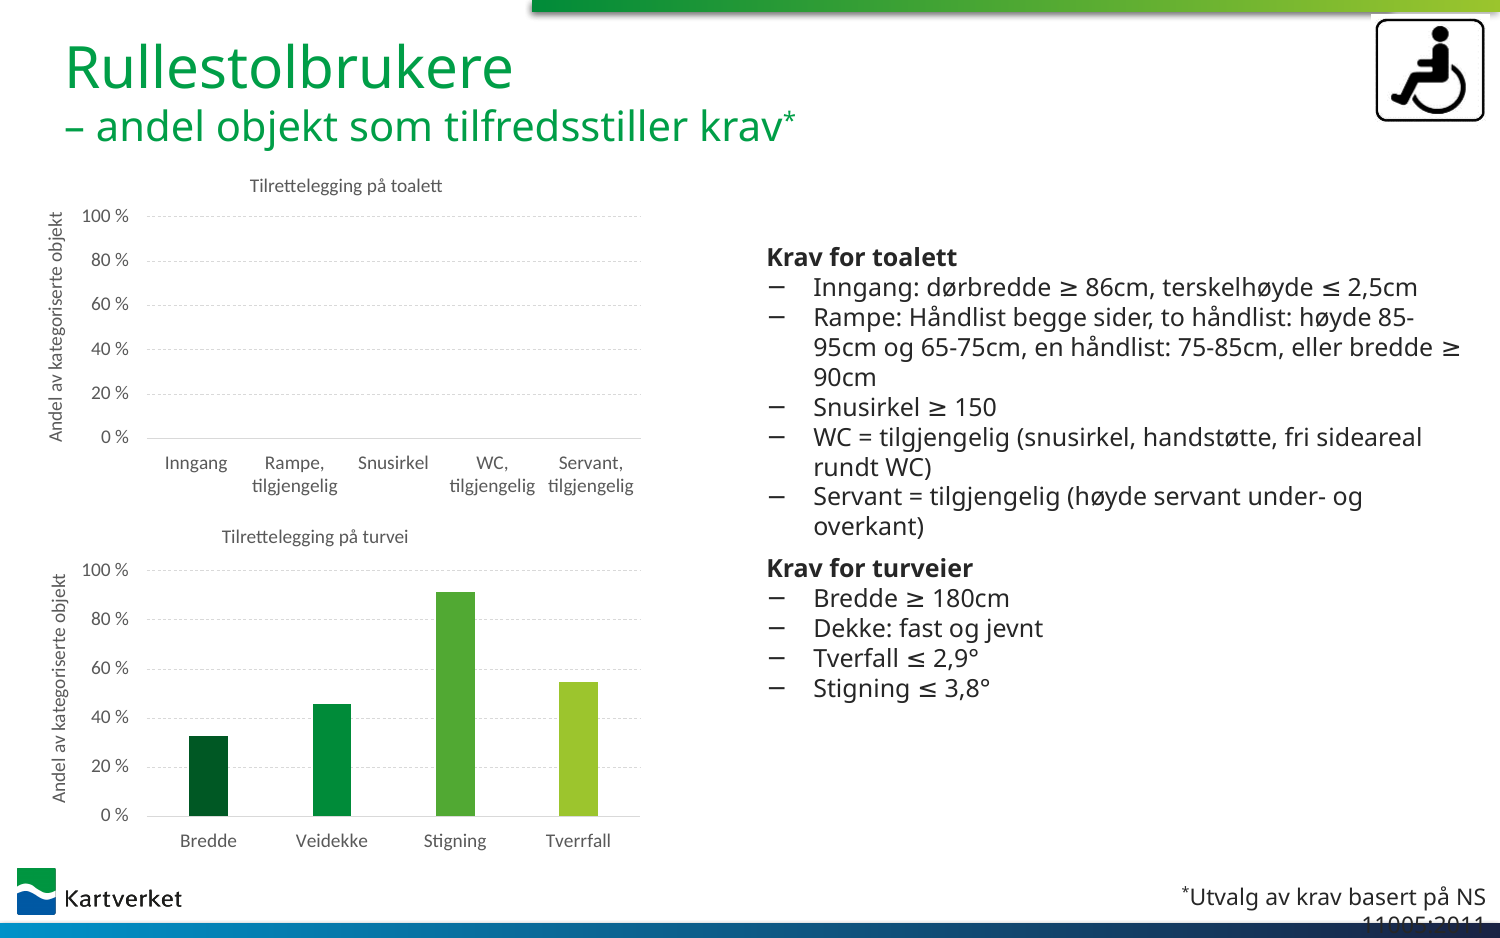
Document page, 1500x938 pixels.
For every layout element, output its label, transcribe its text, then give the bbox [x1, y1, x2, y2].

text_box Krav for turveier Bredde ≥ 180cm Dekke: fast og jevnt Tverfall ≤ 2,9° Stigning ≤ 3,8° [751, 545, 1483, 710]
picture [1371, 13, 1491, 127]
text_box Rullestolbrukere – andel objekt som tilfredsstiller krav* [49, 14, 1431, 158]
text_box *Utvalg av krav basert på NS 11005:2011 [1068, 873, 1500, 938]
picture [41, 166, 652, 505]
text_box Krav for toalett Inngang: dørbredde ≥ 86cm, terskelhøyde ≤ 2,5cm Rampe: Håndlist begge sider, to håndlist: høyde 85-95cm og 65-75cm, en håndlist: 75-85cm, eller bredde ≥ 90cm Snusirkel ≥ 150 WC = tilgjengelig (snusirkel, handstøtte, fri sideareal rundt WC) Servant = tilgjengelig (høyde servant under- og overkant) [751, 234, 1483, 545]
picture [41, 520, 652, 859]
